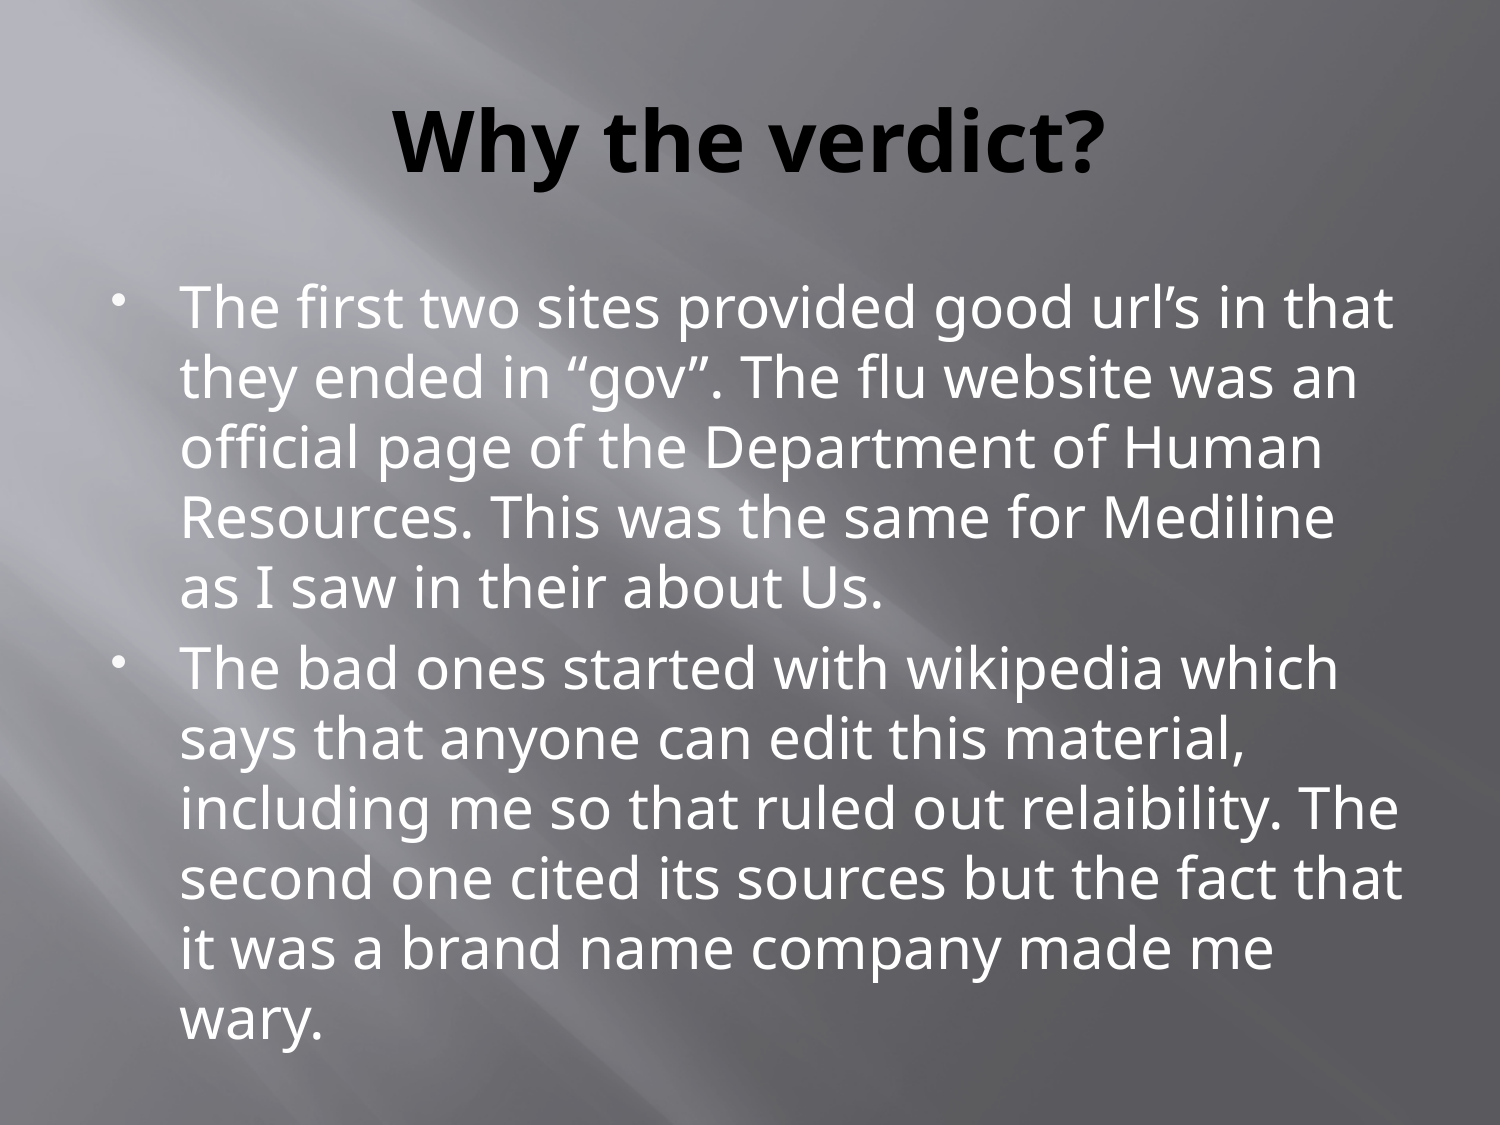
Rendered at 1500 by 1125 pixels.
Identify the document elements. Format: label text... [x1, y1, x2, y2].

title Why the verdict? [75, 45, 1425, 233]
list The first two sites provided good url’s in that they ended in “gov”. The flu website was an official page of the Department of Human Resources. This was the same for Mediline as I saw in their about Us. The bad ones started with wikipedia which says that anyone can edit this material, including me so that ruled out relaibility. The second one cited its sources but the fact that it was a brand name company made me wary. [75, 262, 1425, 1035]
